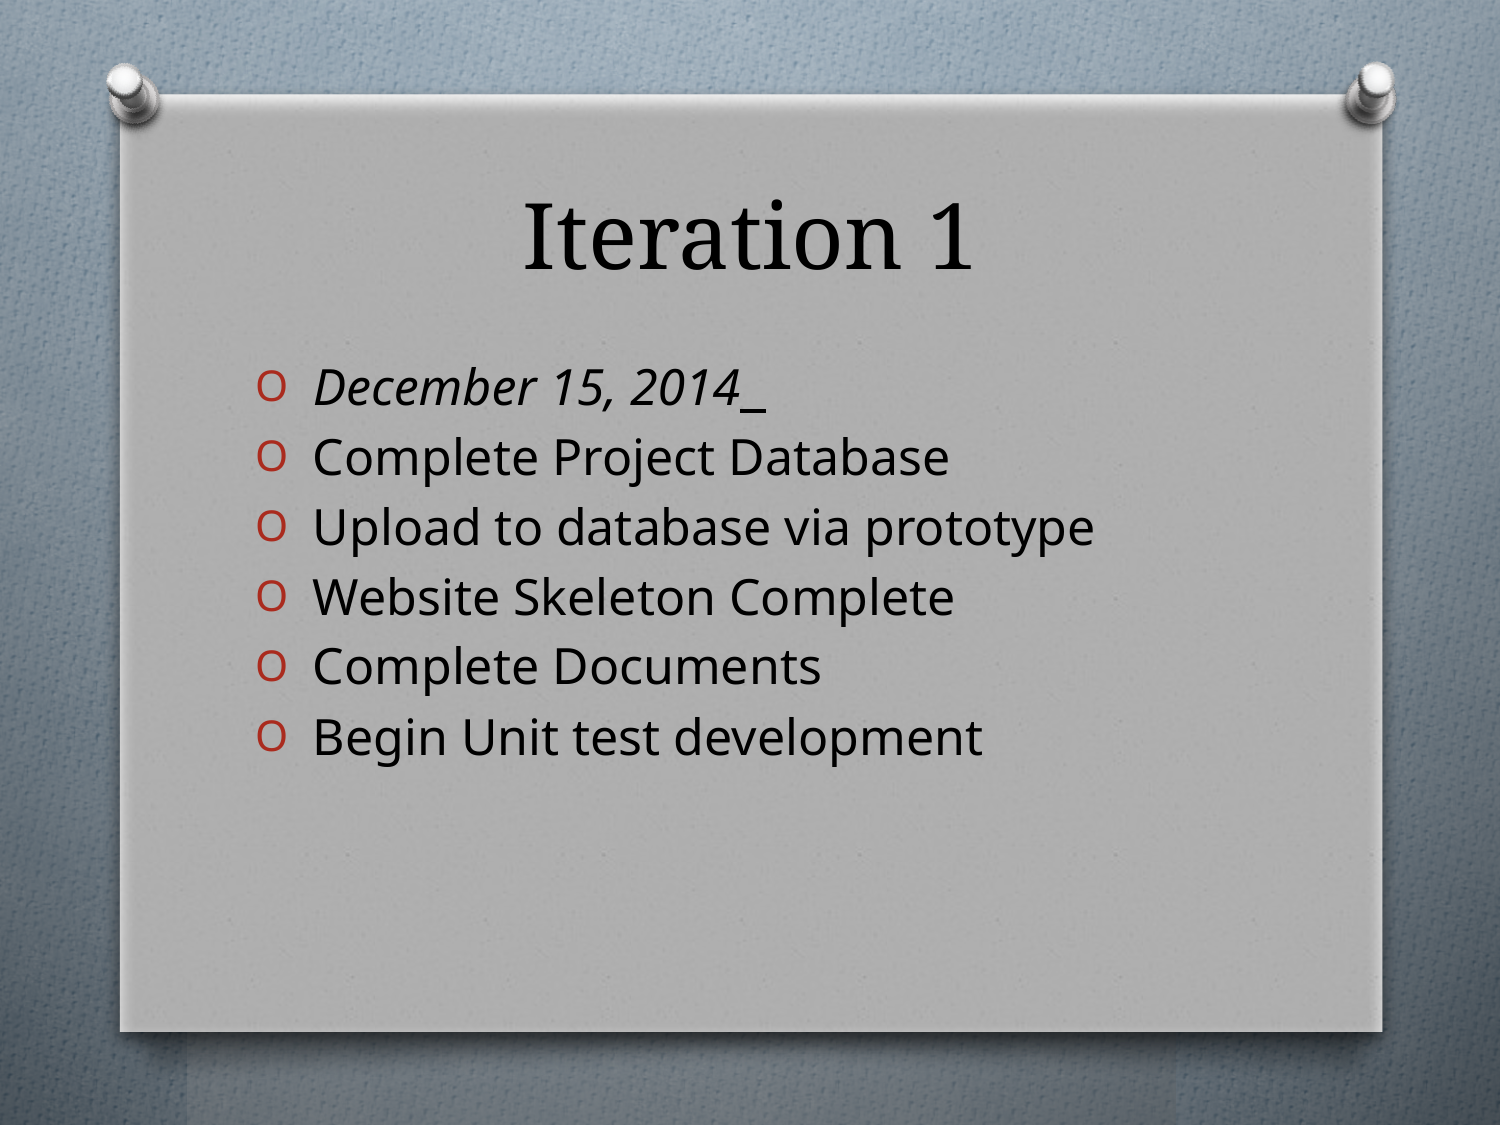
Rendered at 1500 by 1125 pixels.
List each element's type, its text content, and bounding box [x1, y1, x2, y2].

list December 15, 2014 Complete Project Database Upload to database via prototype Website Skeleton Complete Complete Documents Begin Unit test development [240, 347, 1257, 939]
picture [75, 29, 198, 153]
picture [1317, 35, 1439, 156]
title Iteration 1 [179, 134, 1323, 332]
